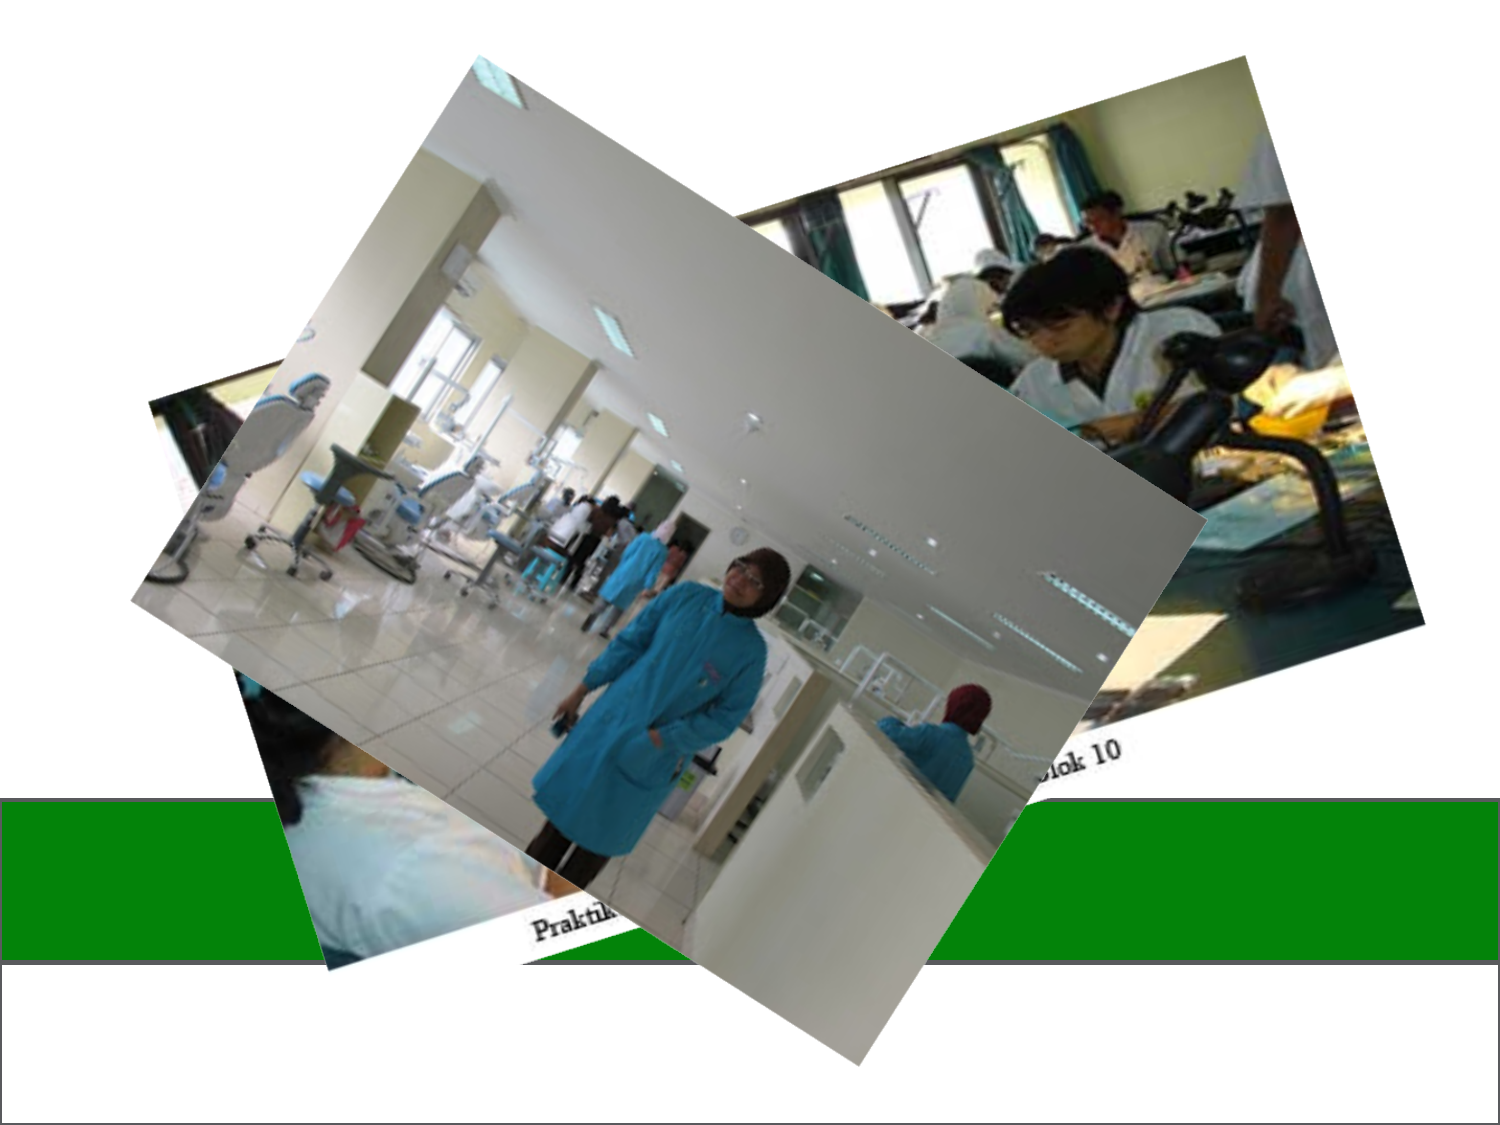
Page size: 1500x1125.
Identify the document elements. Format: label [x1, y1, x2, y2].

text_box [929, 798, 1500, 960]
picture [132, 56, 1440, 1065]
text_box [541, 929, 689, 960]
text_box [0, 960, 1500, 1125]
text_box [0, 798, 323, 960]
